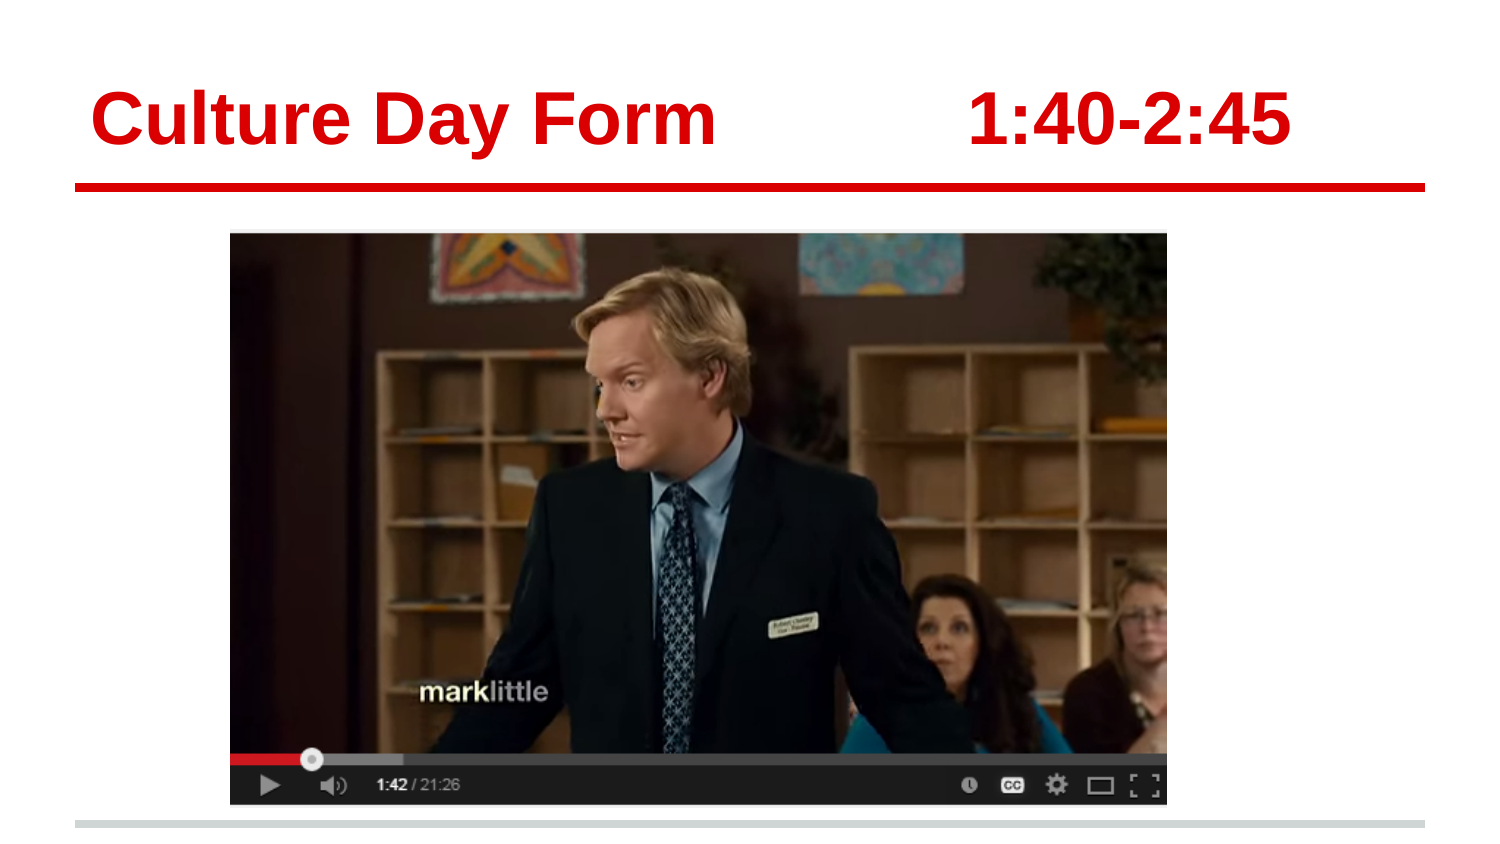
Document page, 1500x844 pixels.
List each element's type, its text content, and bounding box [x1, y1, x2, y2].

title Culture Day Form 1:40-2:45 [75, 33, 1425, 175]
picture [230, 228, 1168, 809]
